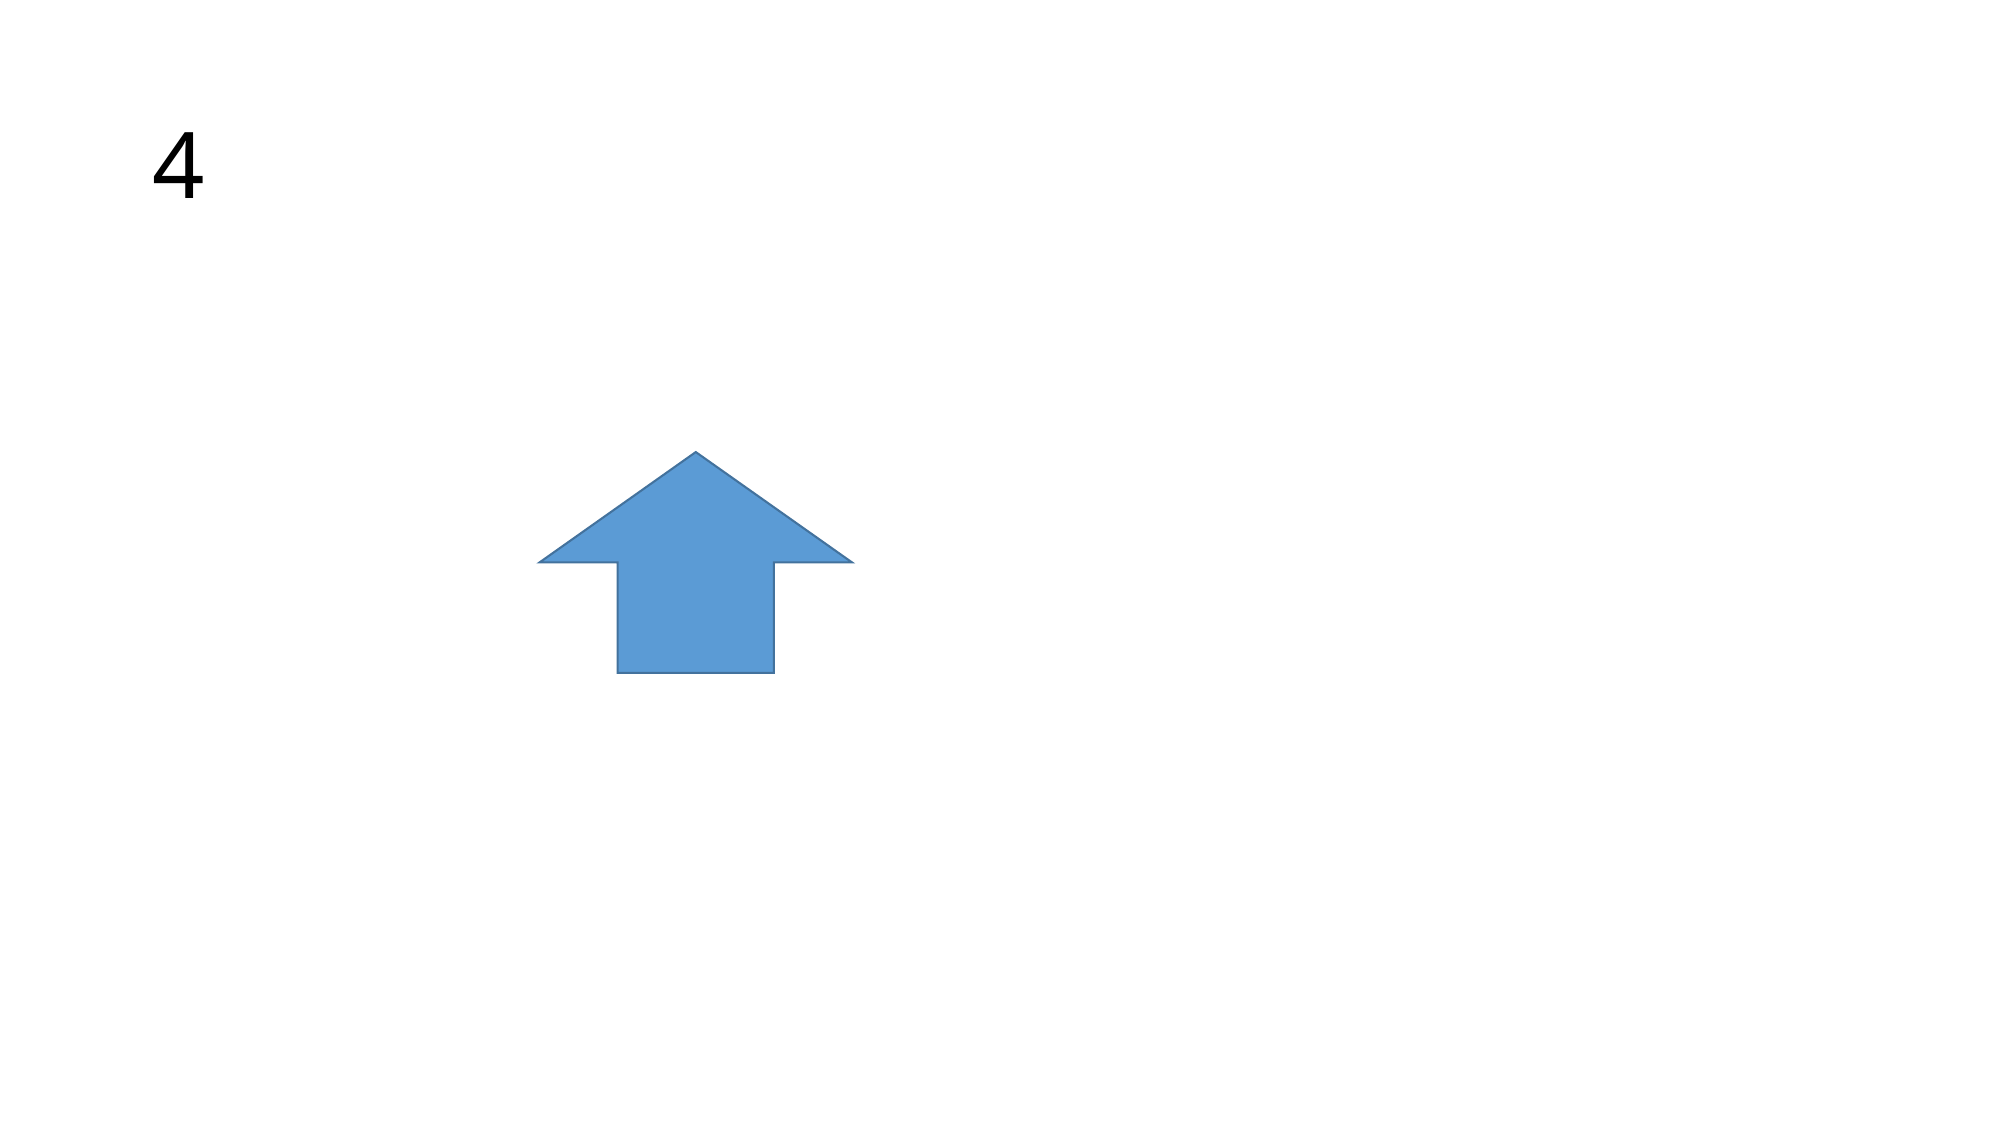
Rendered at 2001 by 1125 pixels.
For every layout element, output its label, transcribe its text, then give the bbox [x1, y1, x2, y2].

text_box [536, 450, 856, 674]
title 4 [137, 59, 1863, 278]
